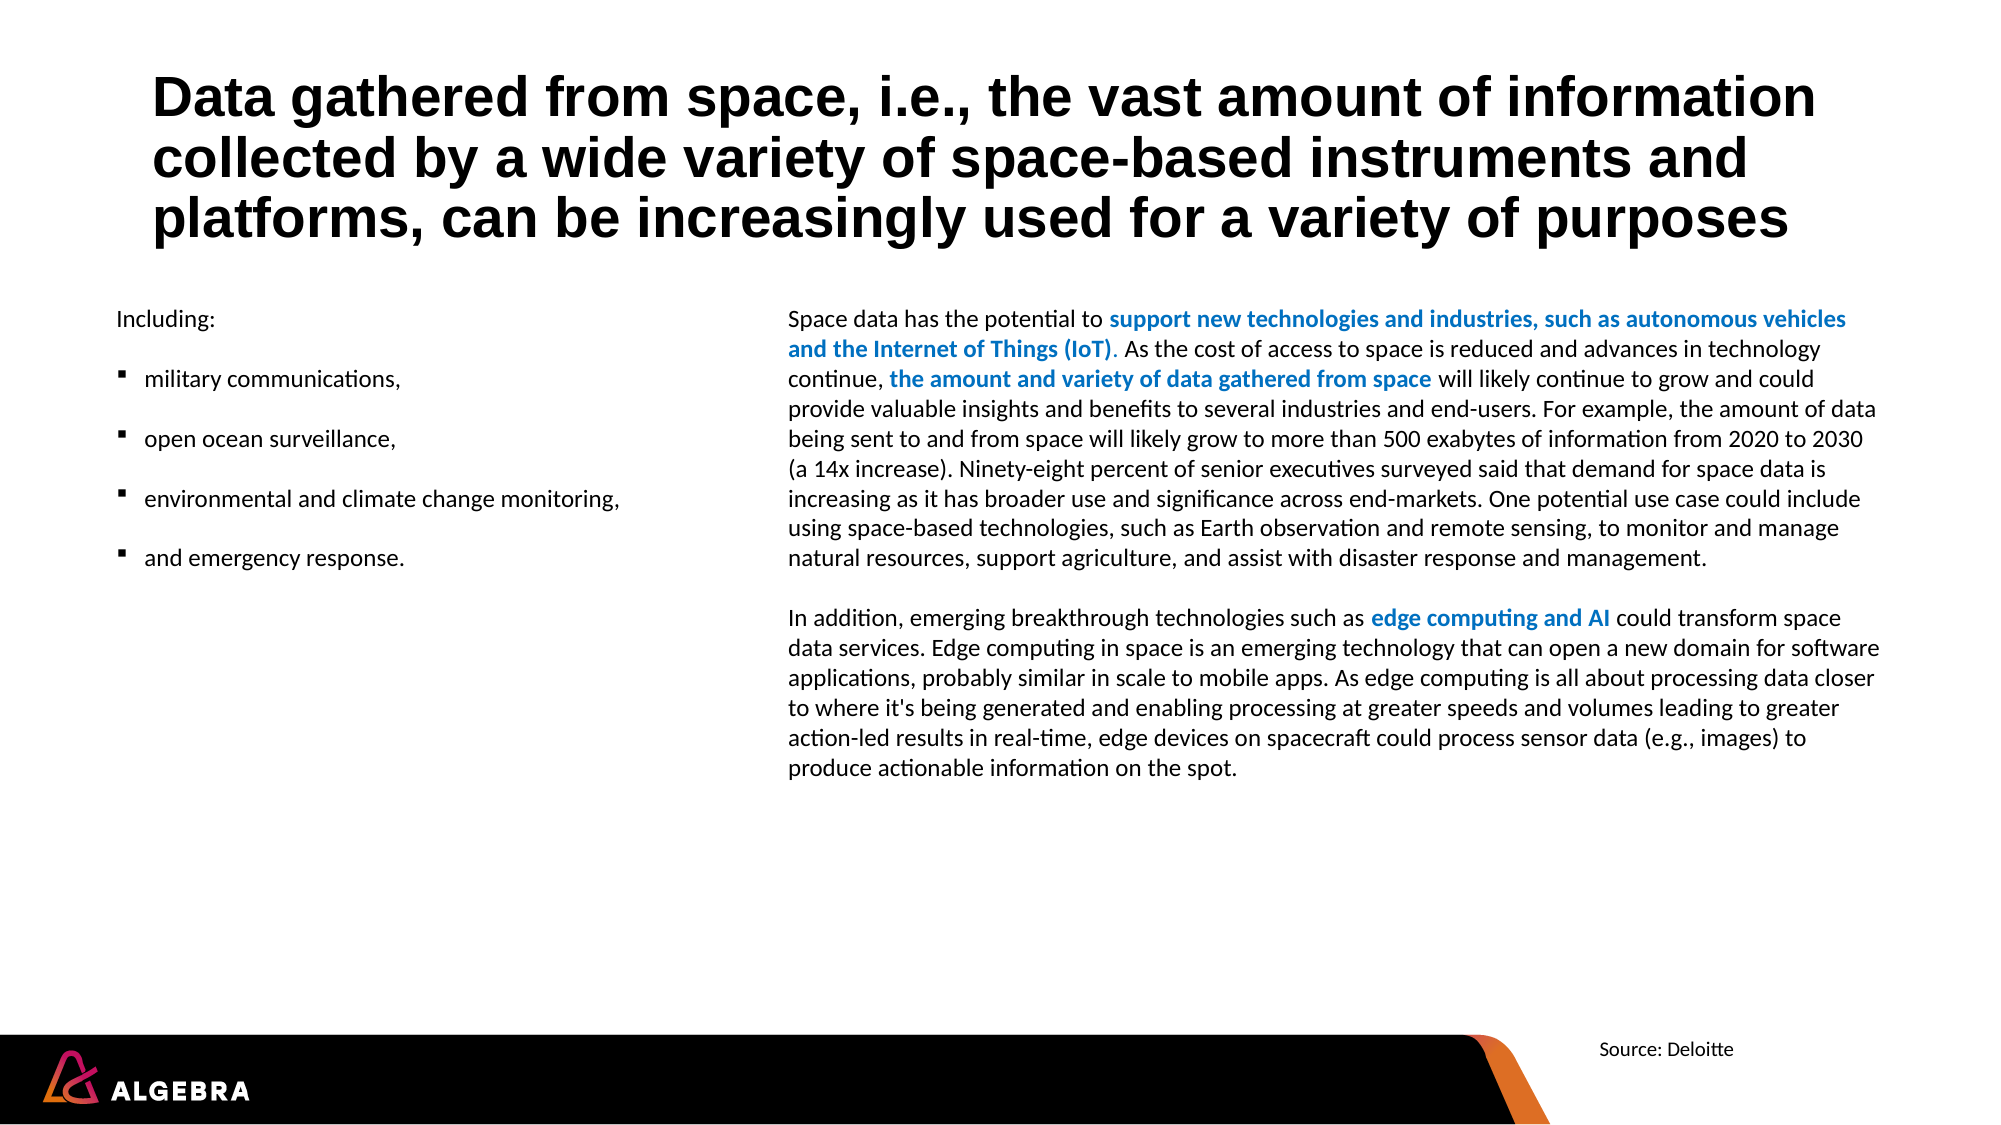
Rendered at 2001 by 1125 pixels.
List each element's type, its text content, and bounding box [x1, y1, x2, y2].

text_box Source: Deloitte [1584, 1027, 1901, 1075]
text_box Including: military communications, open ocean surveillance, environmental and climate change monitoring, and emergency response. [100, 294, 675, 1004]
picture [0, 1034, 1733, 1125]
text_box Space data has the potential to support new technologies and industries, such as autonomous vehicles and the Internet of Things (IoT). As the cost of access to space is reduced and advances in technology continue, the amount and variety of data gathered from space will likely continue to grow and could provide valuable insights and benefits to several industries and end-users. For example, the amount of data being sent to and from space will likely grow to more than 500 exabytes of information from 2020 to 2030 (a 14x increase). Ninety-eight percent of senior executives surveyed said that demand for space data is increasing as it has broader use and significance across end-markets. One potential use case could include using space-based technologies, such as Earth observation and remote sensing, to monitor and manage natural resources, support agriculture, and assist with disaster response and management. In addition, emerging breakthrough technologies such as edge computing and AI could transform space data services. Edge computing in space is an emerging technology that can open a new domain for software applications, probably similar in scale to mobile apps. As edge computing is all about processing data closer to where it's being generated and enabling processing at greater speeds and volumes leading to greater action-led results in real-time, edge devices on spacecraft could process sensor data (e.g., images) to produce actionable information on the spot. [772, 294, 1899, 1004]
title Data gathered from space, i.e., the vast amount of information collected by a wide variety of space-based instruments and platforms, can be increasingly used for a variety of purposes [137, 59, 1863, 278]
